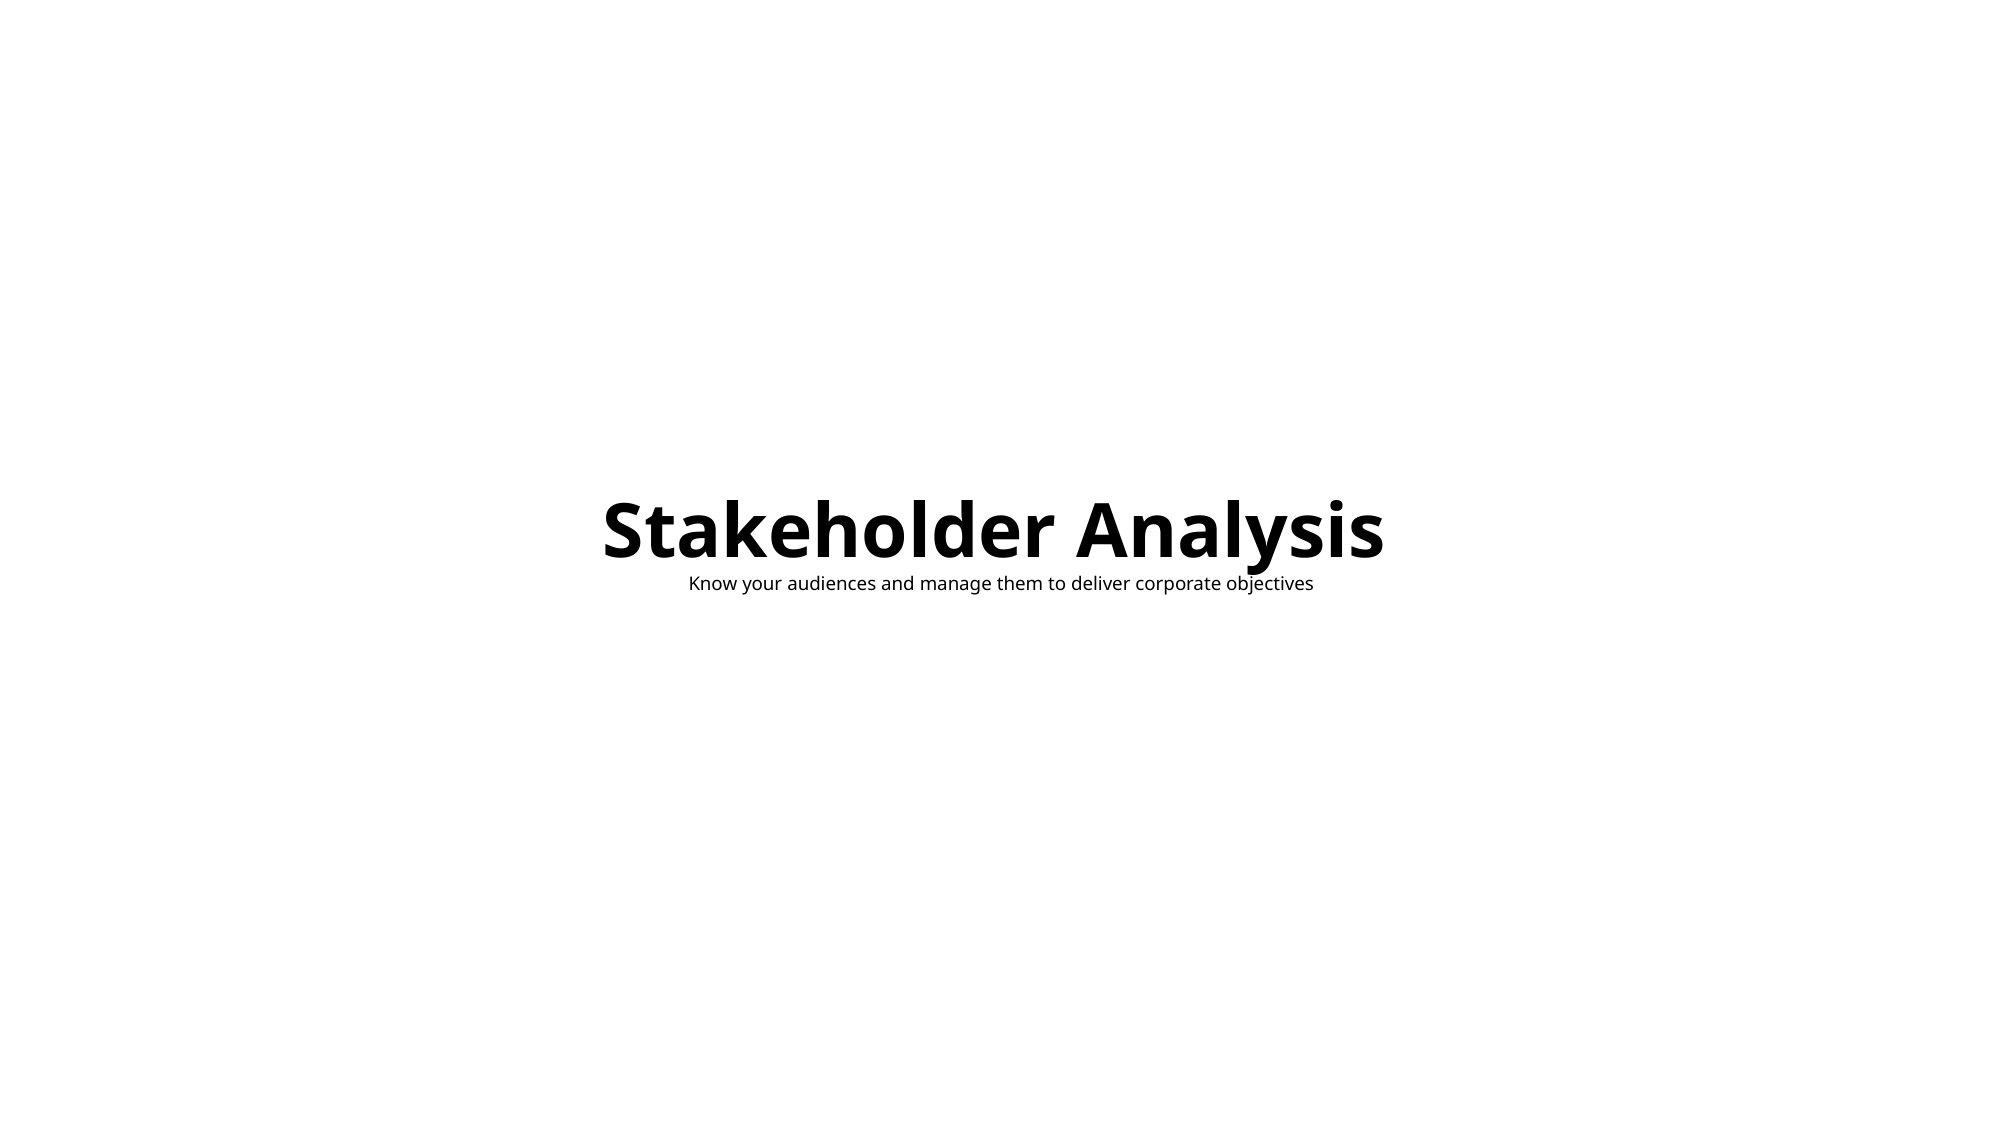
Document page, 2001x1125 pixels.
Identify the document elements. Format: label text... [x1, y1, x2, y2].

text_box Stakeholder Analysis [510, 475, 1479, 580]
text_box Know your audiences and manage them to deliver corporate objectives [552, 580, 1450, 602]
